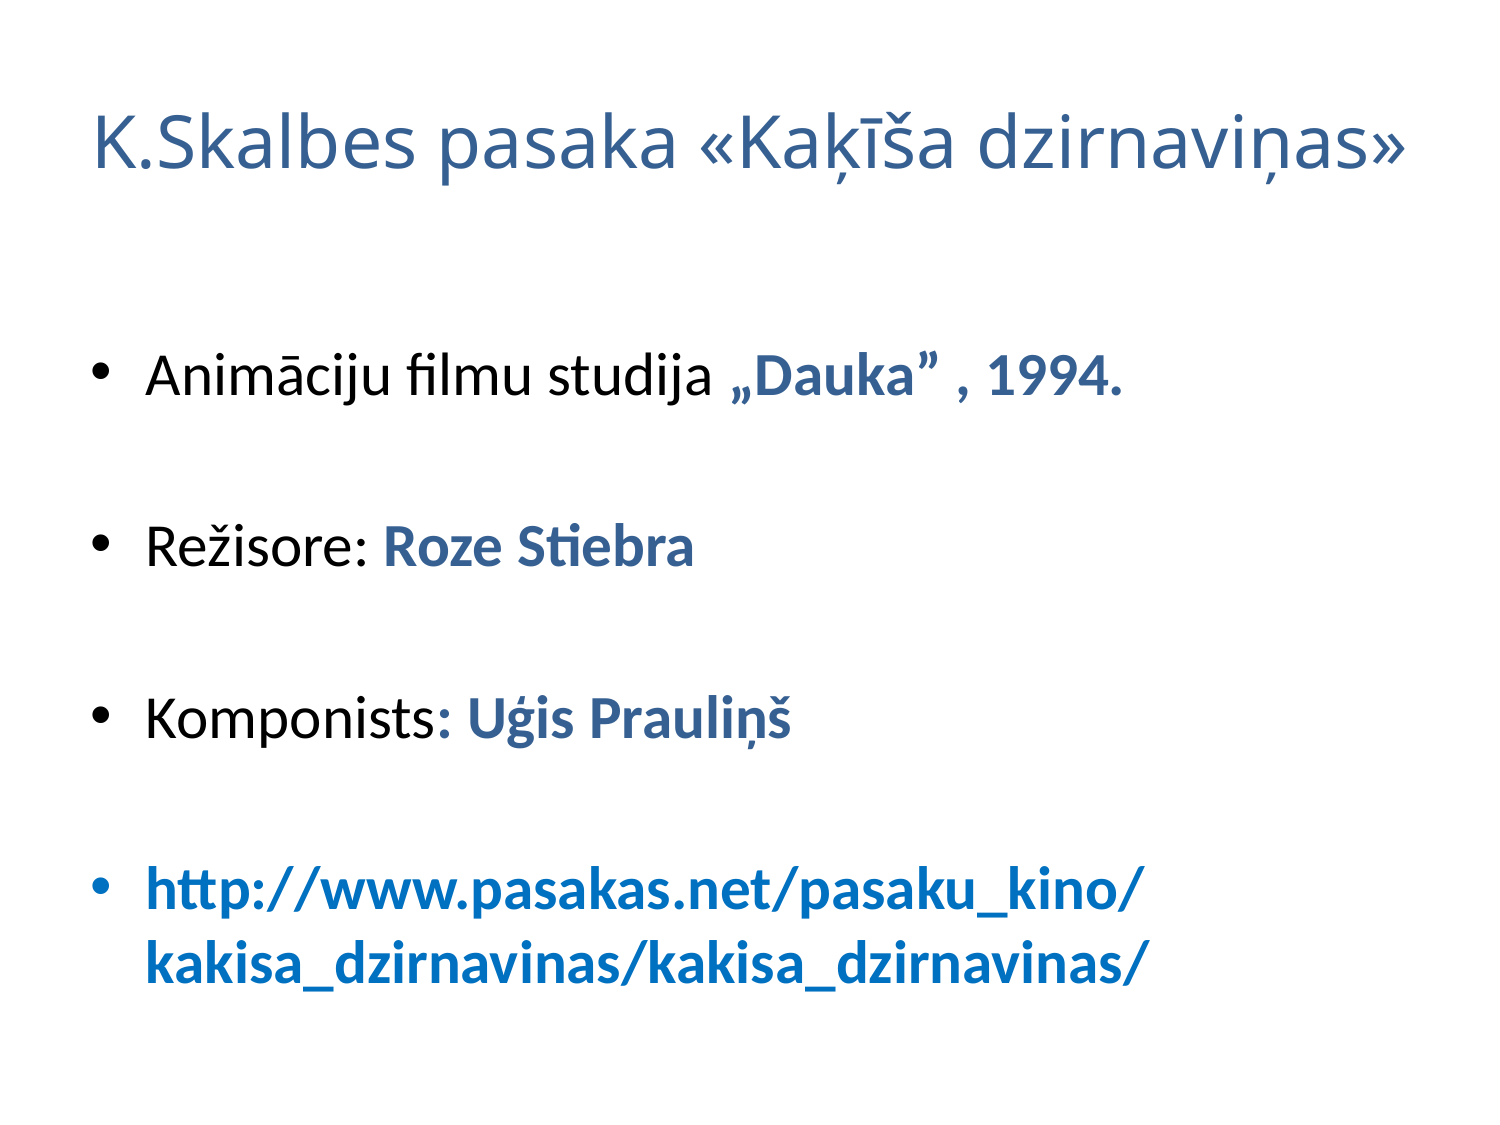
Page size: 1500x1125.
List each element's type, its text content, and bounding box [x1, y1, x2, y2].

title K.Skalbes pasaka «Kaķīša dzirnaviņas» [75, 45, 1425, 233]
list Animāciju filmu studija „Dauka” , 1994. Režisore: Roze Stiebra Komponists: Uģis Prauliņš http://www.pasakas.net/pasaku_kino/kakisa_dzirnavinas/kakisa_dzirnavinas/ [75, 326, 1425, 1005]
